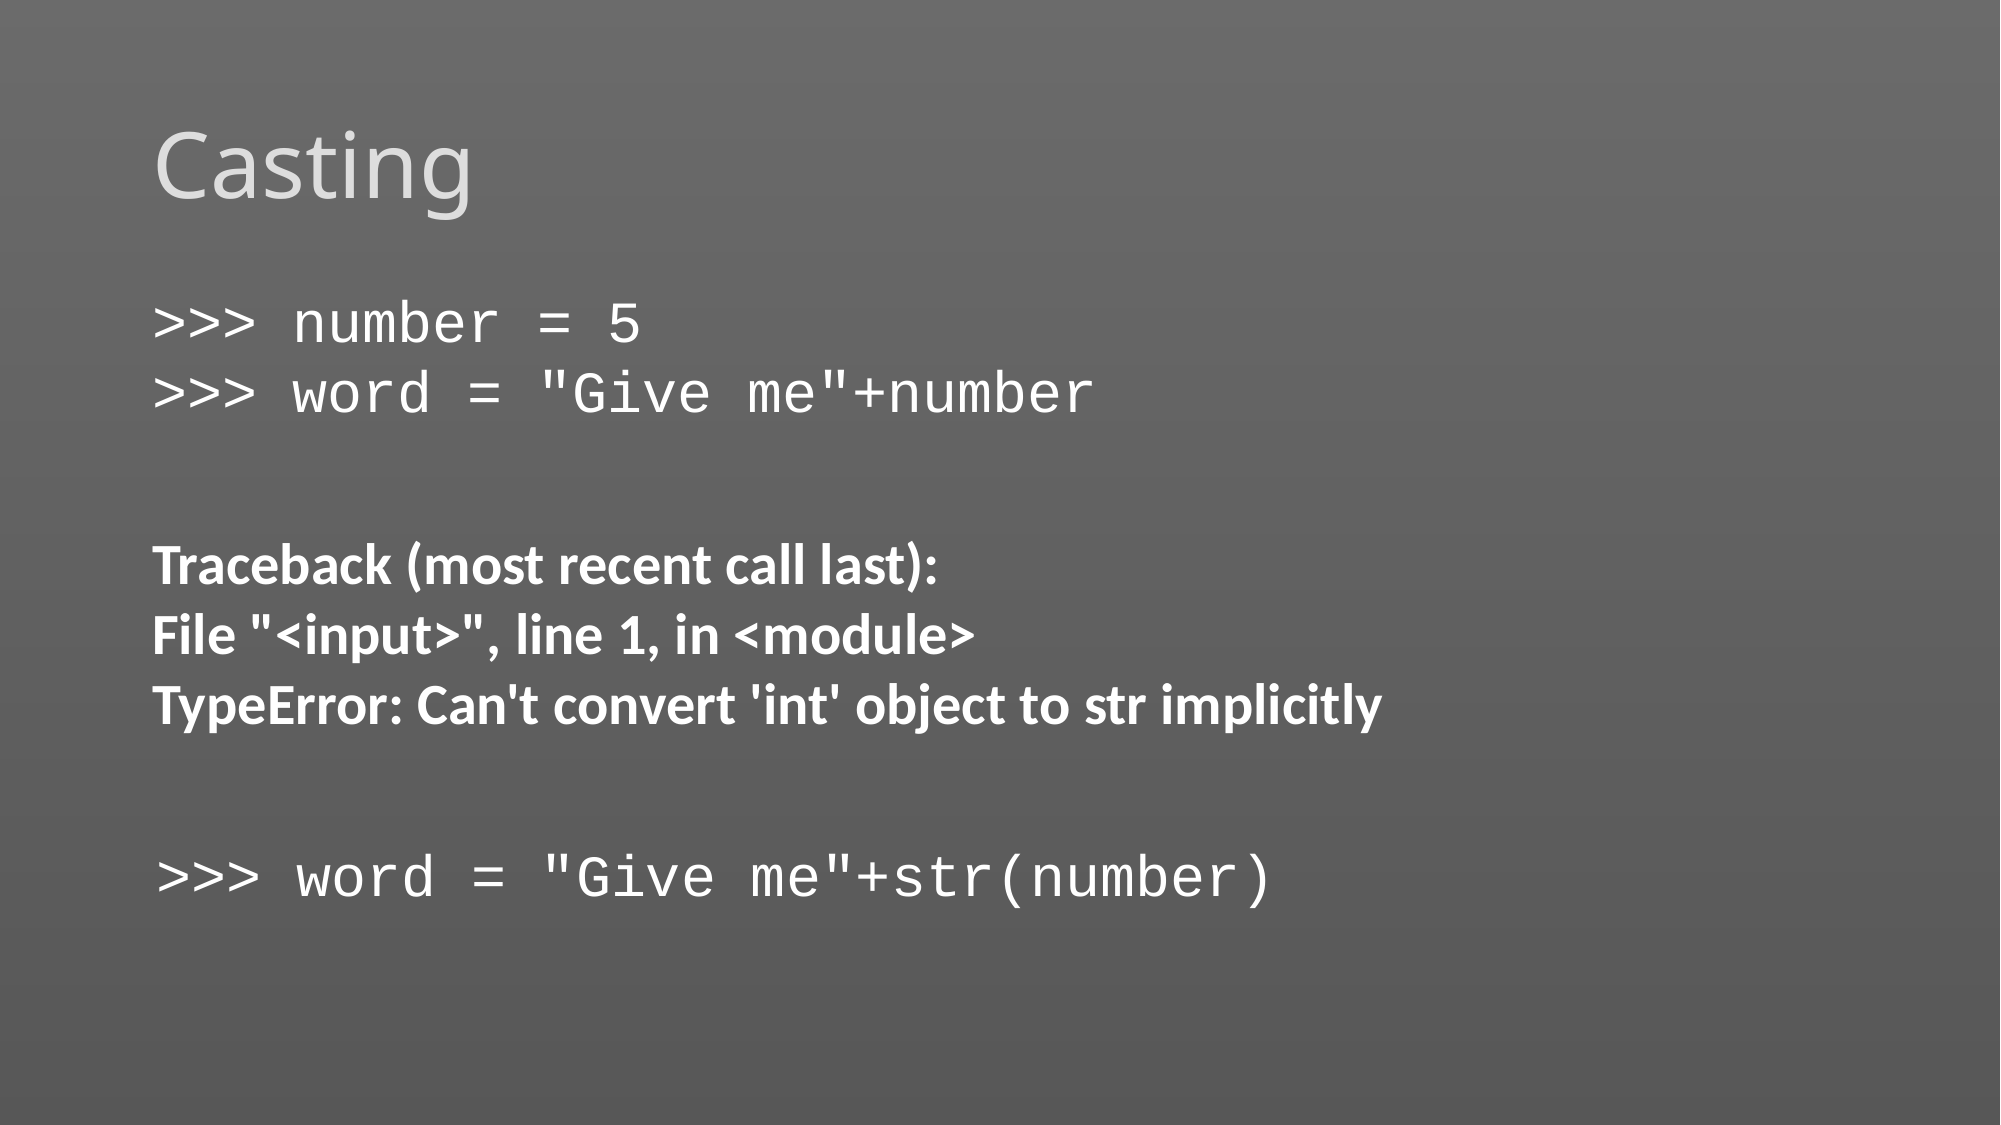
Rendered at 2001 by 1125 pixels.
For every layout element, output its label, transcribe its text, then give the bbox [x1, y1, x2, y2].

text_box >>> word = "Give me"+str(number) [141, 830, 1292, 916]
text_box Traceback (most recent call last): File "<input>", line 1, in <module> TypeError: Can't convert 'int' object to str implicitly [137, 518, 1896, 744]
title Casting [137, 59, 1863, 278]
text_box >>> number = 5 >>> word = "Give me"+number [137, 277, 1180, 432]
